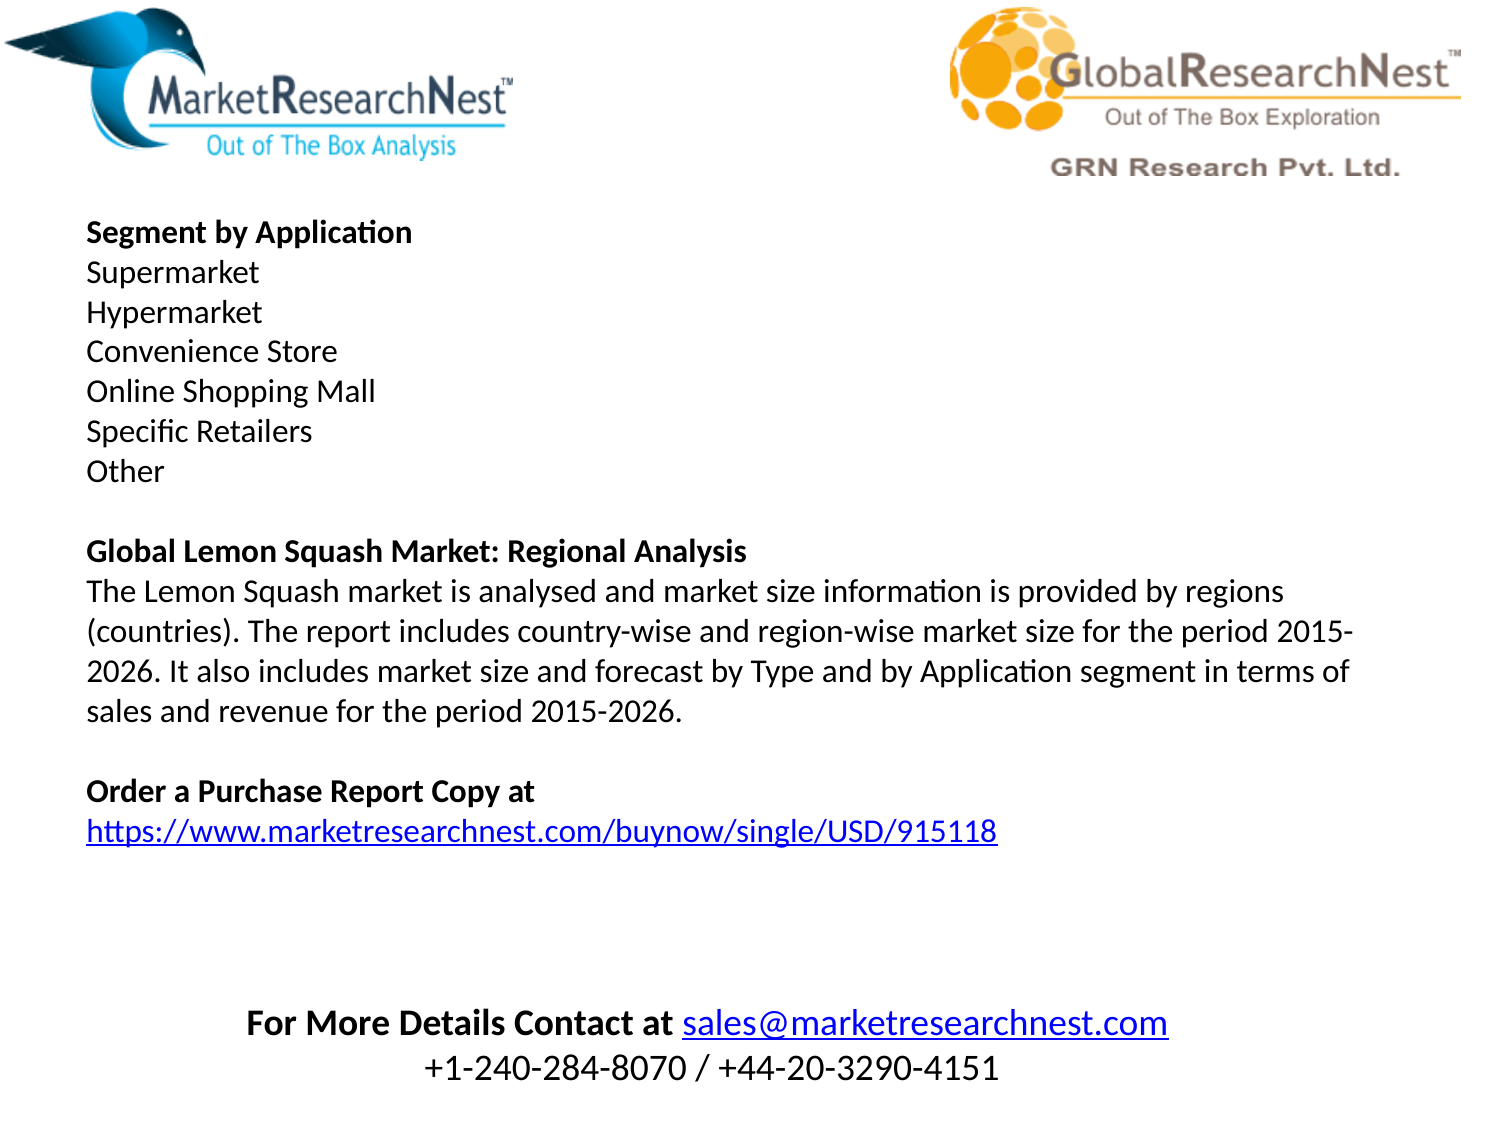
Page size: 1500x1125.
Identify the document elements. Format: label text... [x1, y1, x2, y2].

picture [4, 6, 513, 162]
text_box Segment by Application Supermarket Hypermarket Convenience Store Online Shopping Mall Specific Retailers Other Global Lemon Squash Market: Regional Analysis The Lemon Squash market is analysed and market size information is provided by regions (countries). The report includes country-wise and region-wise market size for the period 2015-2026. It also includes market size and forecast by Type and by Application segment in terms of sales and revenue for the period 2015-2026. Order a Purchase Report Copy at https://www.marketresearchnest.com/buynow/single/USD/915118 [71, 202, 1409, 896]
picture [950, 6, 1461, 177]
text_box For More Details Contact at sales@marketresearchnest.com +1-240-284-8070 / +44-20-3290-4151 [15, 990, 1409, 1096]
